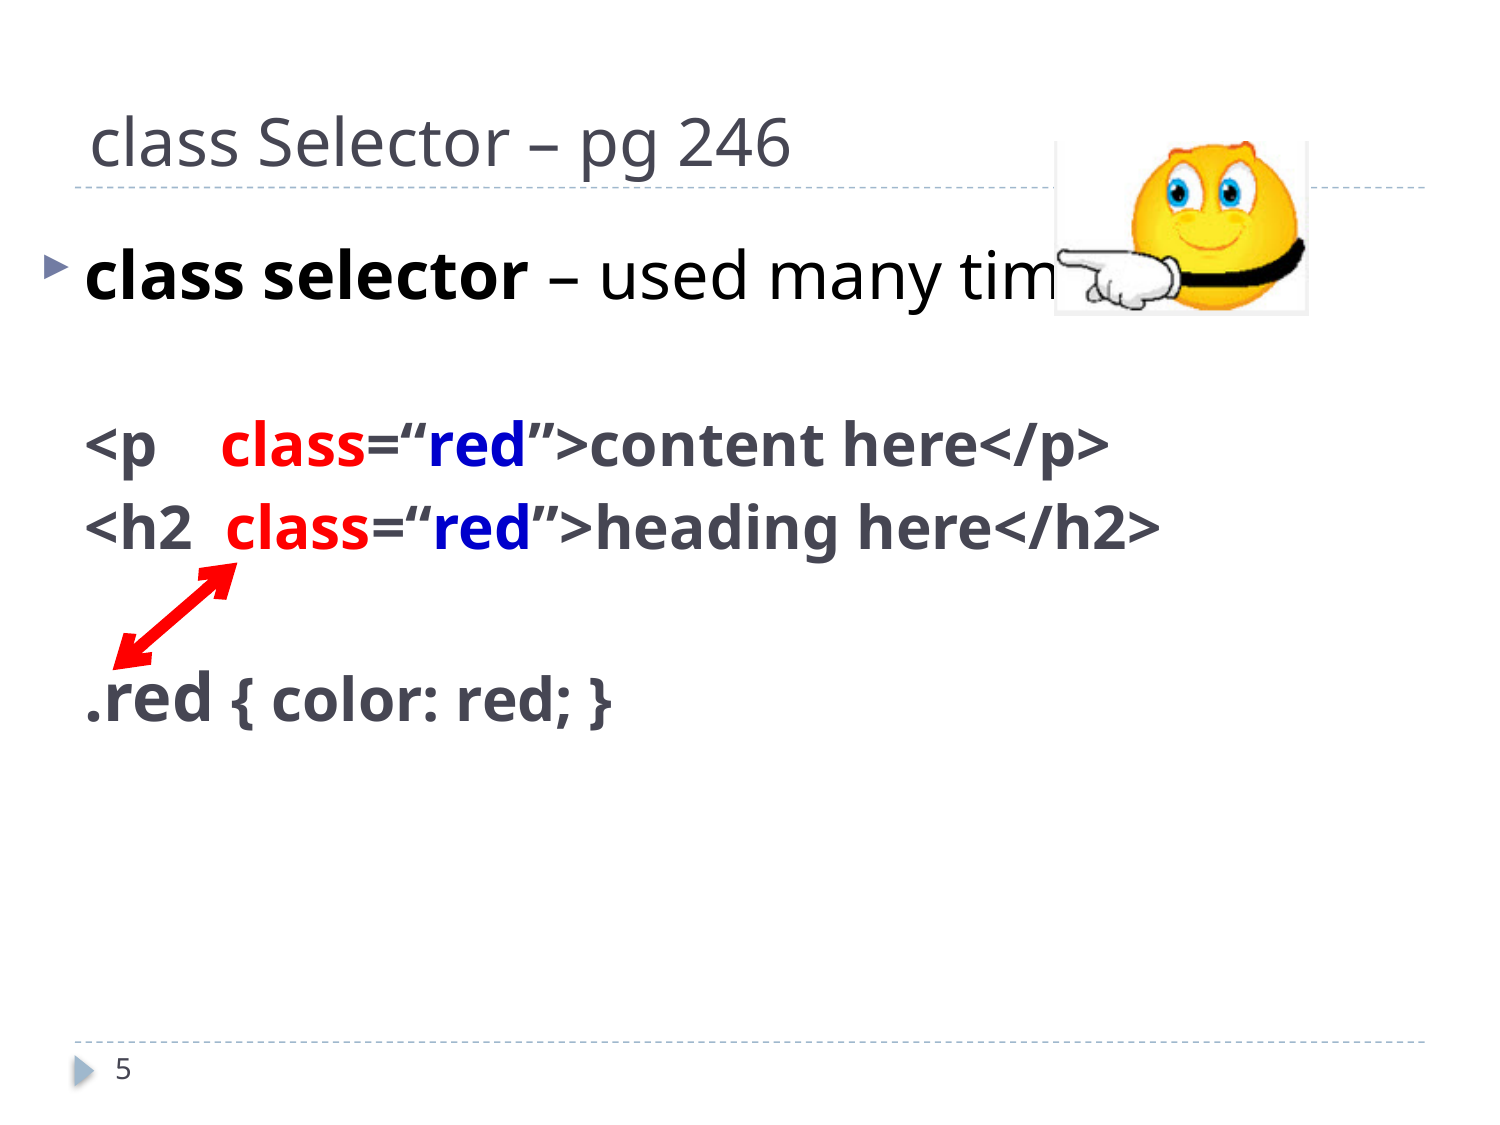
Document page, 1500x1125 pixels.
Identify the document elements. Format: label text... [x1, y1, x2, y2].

slide_number 5 [100, 1042, 426, 1103]
list class selector – used many times <p class=“red”>content here</p> <h2 class=“red”>heading here</h2> .red { color: red; } [24, 224, 1488, 1025]
picture [1052, 140, 1309, 317]
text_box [112, 562, 238, 671]
title class Selector – pg 246 [75, 24, 1425, 188]
